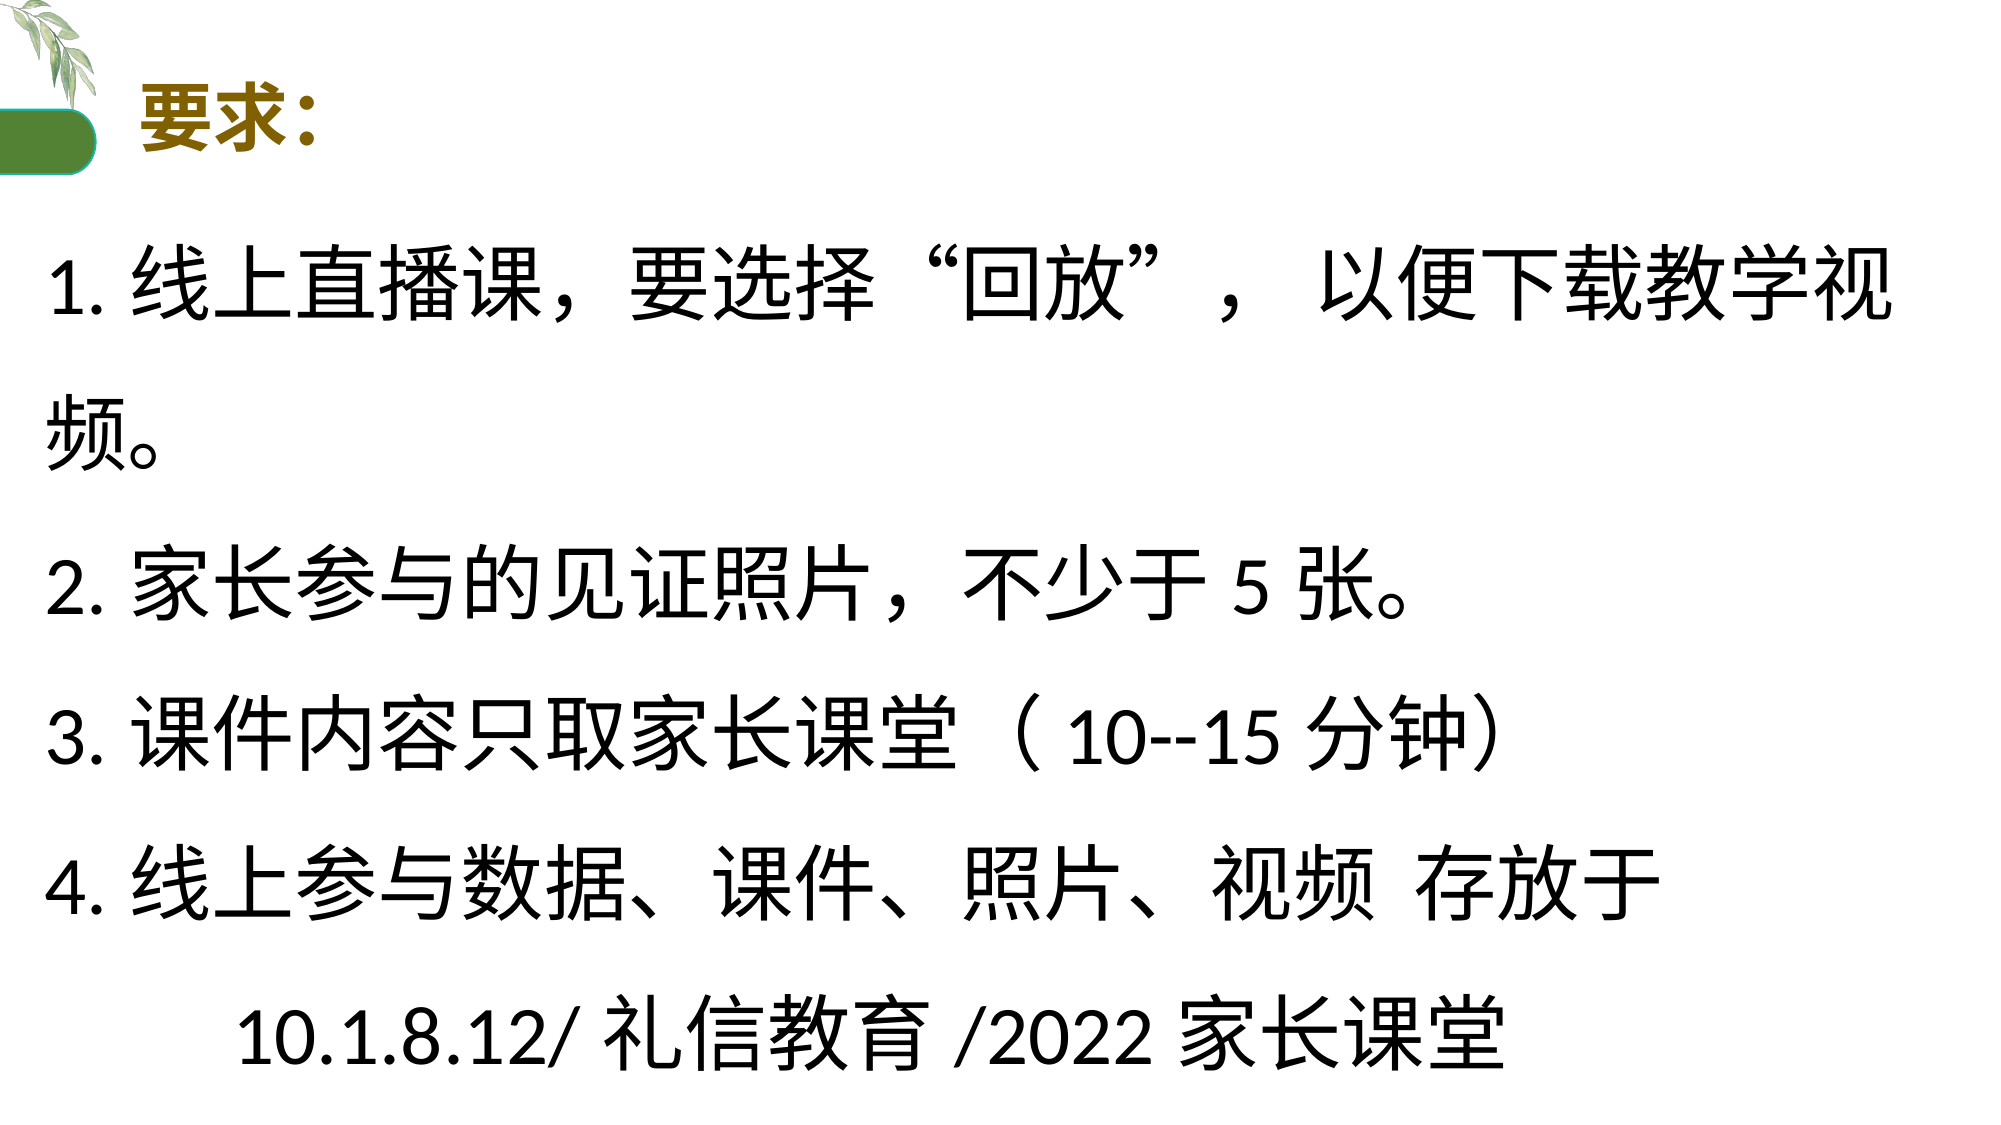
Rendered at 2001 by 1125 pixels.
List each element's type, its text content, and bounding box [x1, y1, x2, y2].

text_box 1.线上直播课，要选择“回放”， 以便下载教学视频。 2.家长参与的见证照片，不少于5张。 3.课件内容只取家长课堂（10--15分钟） 4.线上参与数据、课件、照片、视频 存放于 10.1.8.12/礼信教育/2022家长课堂 [30, 174, 1970, 1089]
picture [0, 0, 96, 110]
text_box 要求： [123, 57, 1425, 174]
text_box [0, 110, 97, 176]
